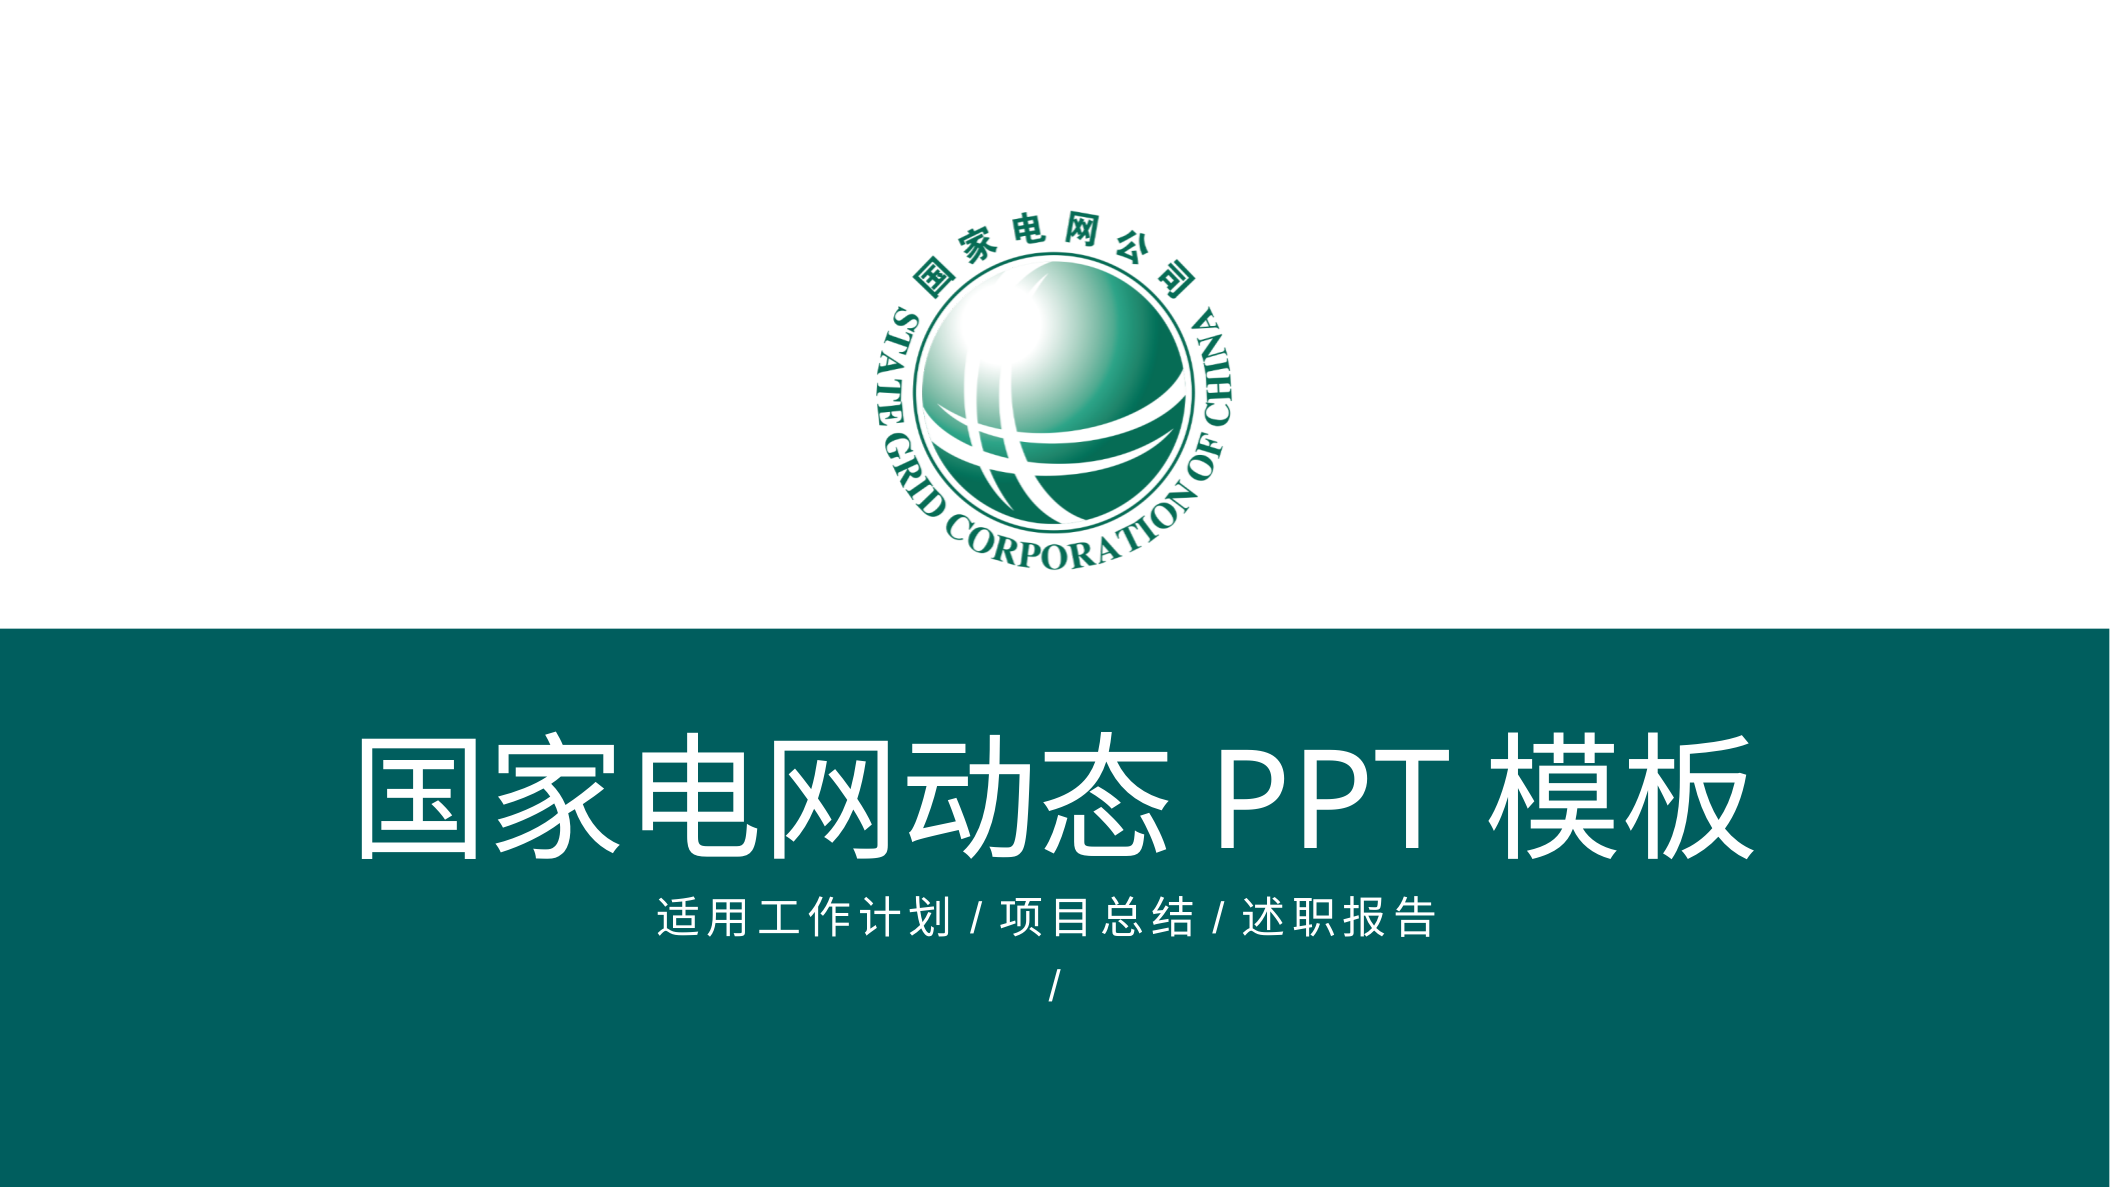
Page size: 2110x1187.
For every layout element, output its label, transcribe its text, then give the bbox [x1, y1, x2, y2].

text_box 国家电网动态PPT模板 [245, 703, 1864, 883]
text_box 适用工作计划/项目总结/述职报告/ [641, 883, 1468, 1018]
text_box [0, 628, 2110, 1187]
picture [862, 176, 1247, 605]
